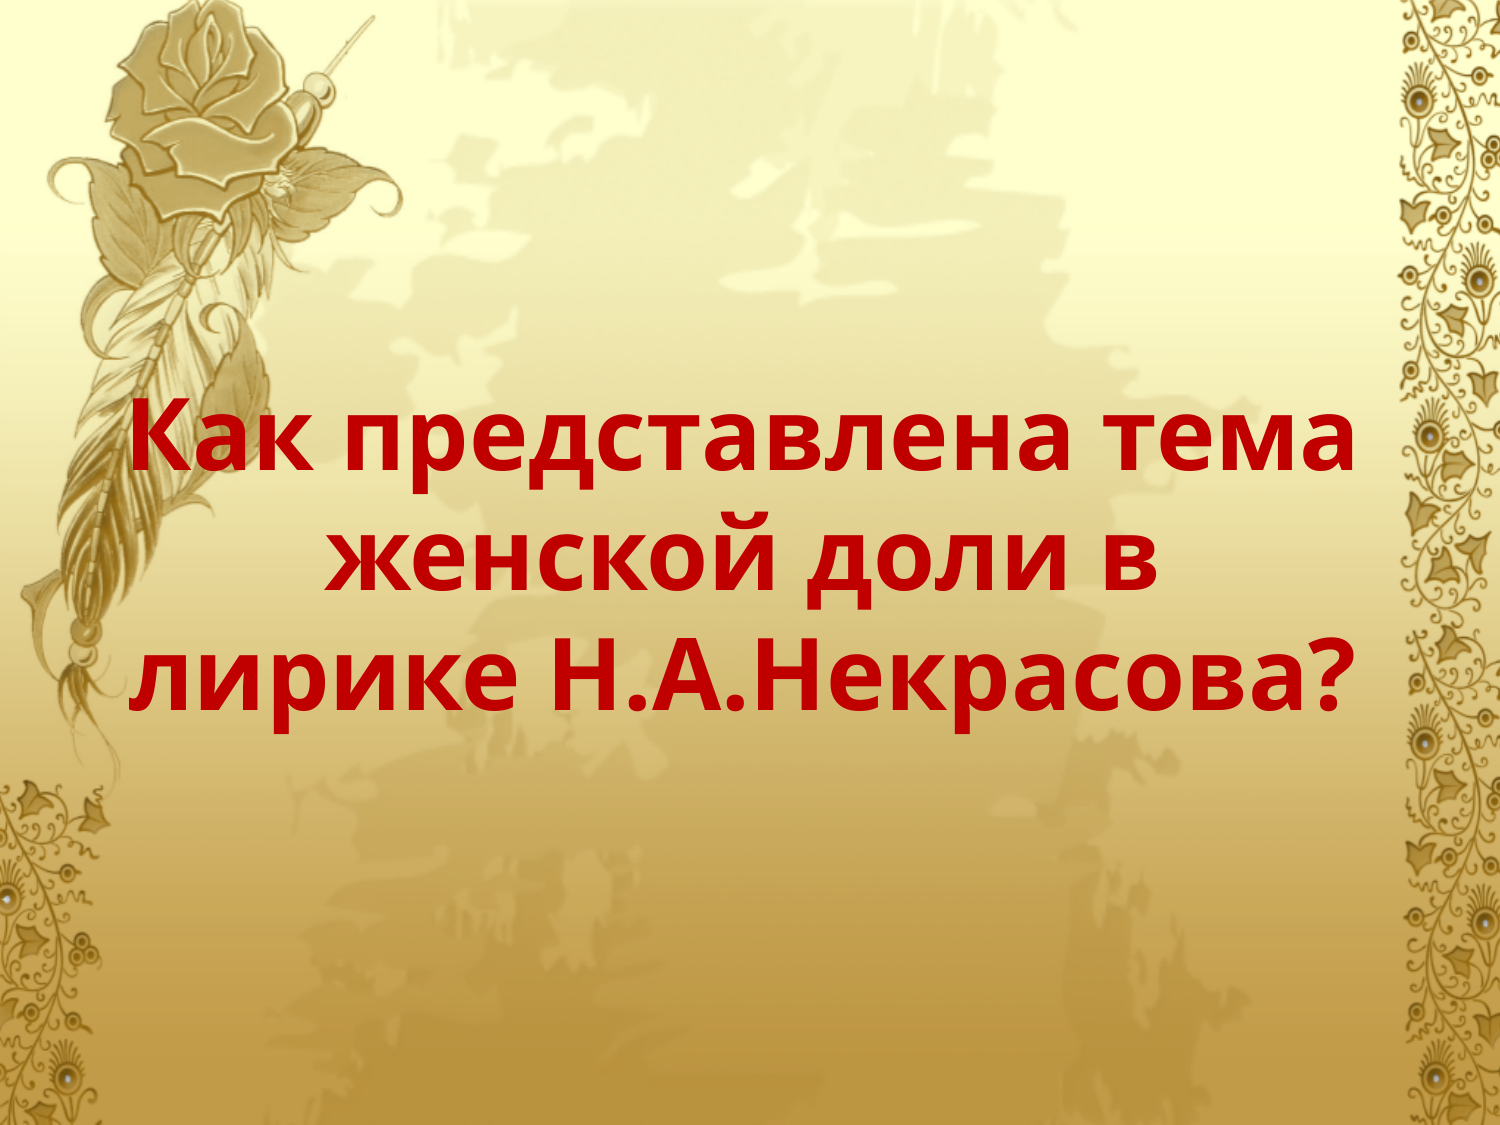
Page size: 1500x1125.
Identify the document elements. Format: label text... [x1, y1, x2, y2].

title Как представлена тема женской доли в лирике Н.А.Некрасова? [105, 304, 1381, 896]
picture [0, 0, 1500, 1125]
